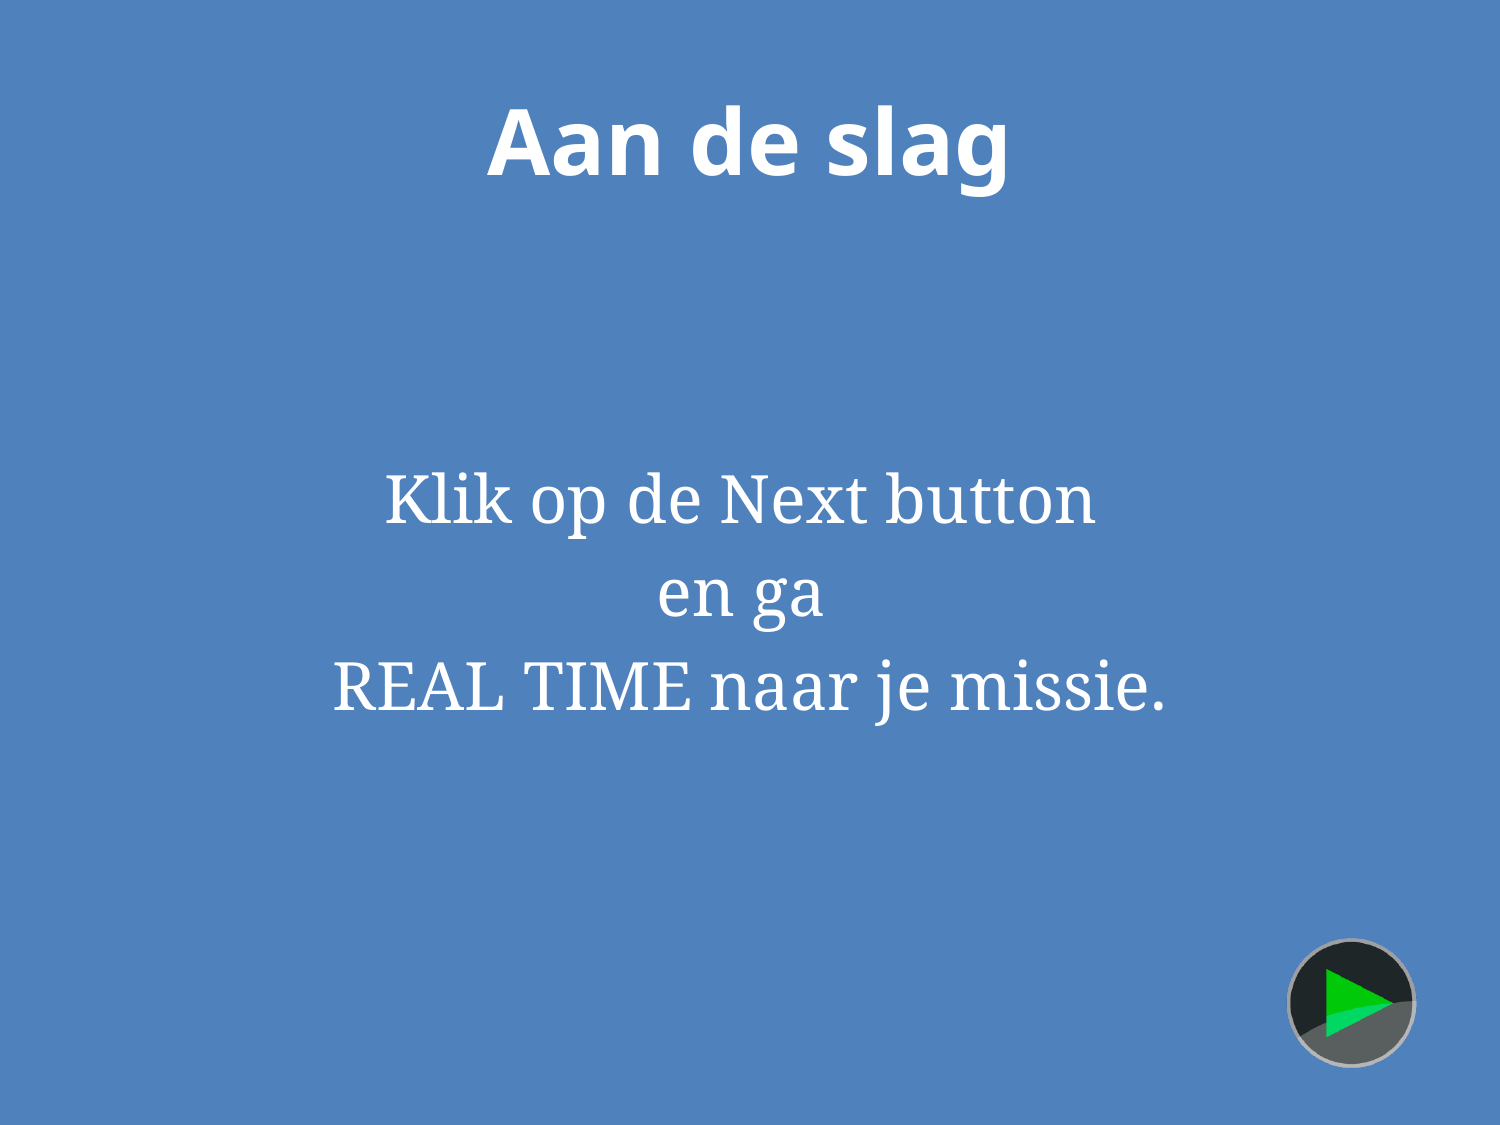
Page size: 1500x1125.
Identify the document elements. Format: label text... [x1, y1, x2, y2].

title Aan de slag [75, 45, 1425, 233]
list Klik op de Next button en ga REAL TIME naar je missie. [75, 262, 1425, 1005]
picture [1269, 920, 1434, 1085]
